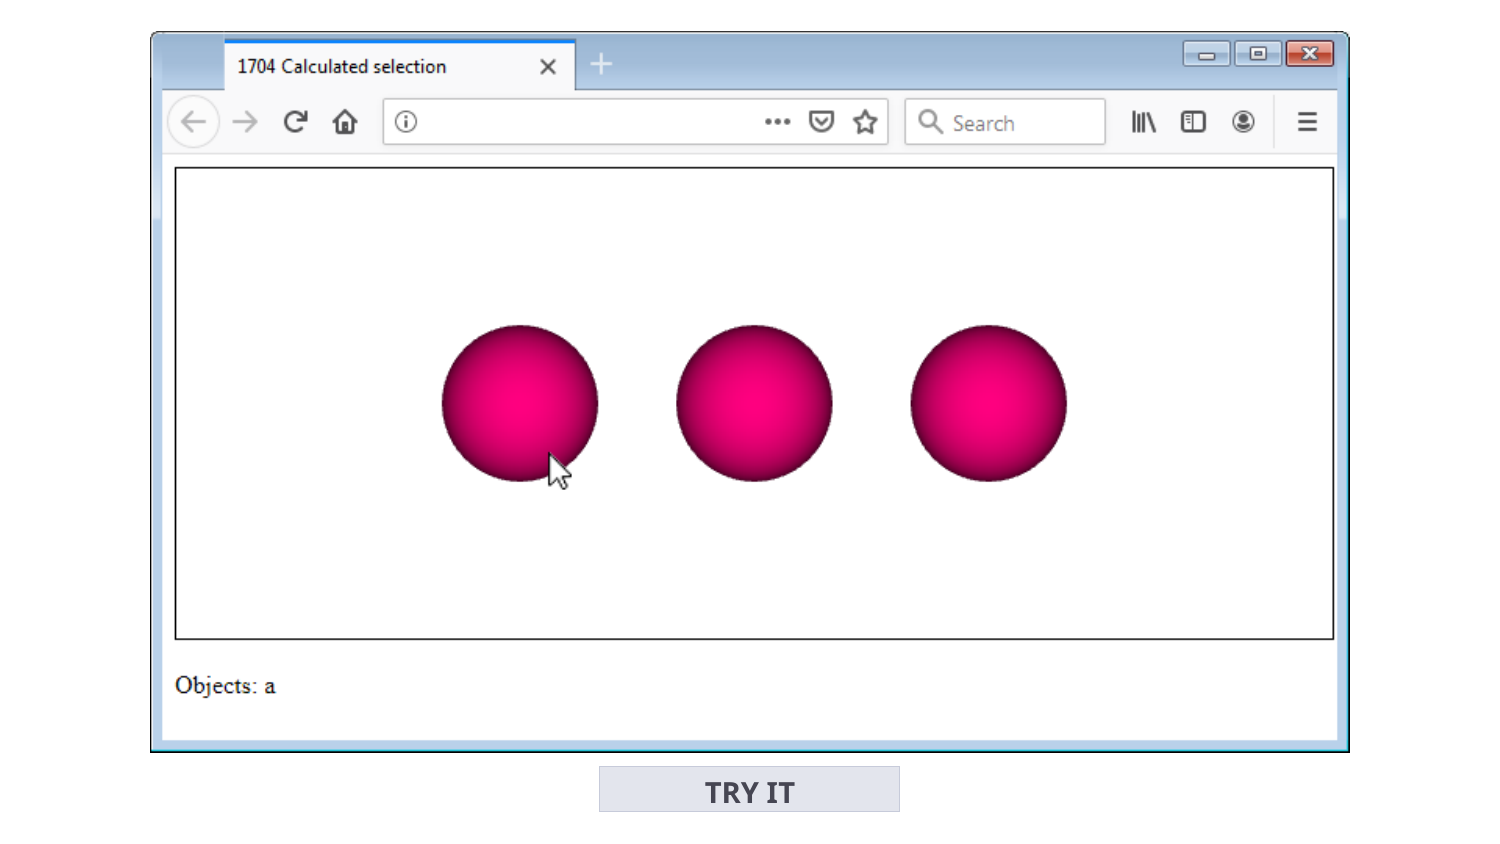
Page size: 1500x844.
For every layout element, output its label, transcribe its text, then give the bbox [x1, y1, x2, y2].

picture [149, 31, 1351, 753]
text_box TRY IT [599, 766, 900, 812]
